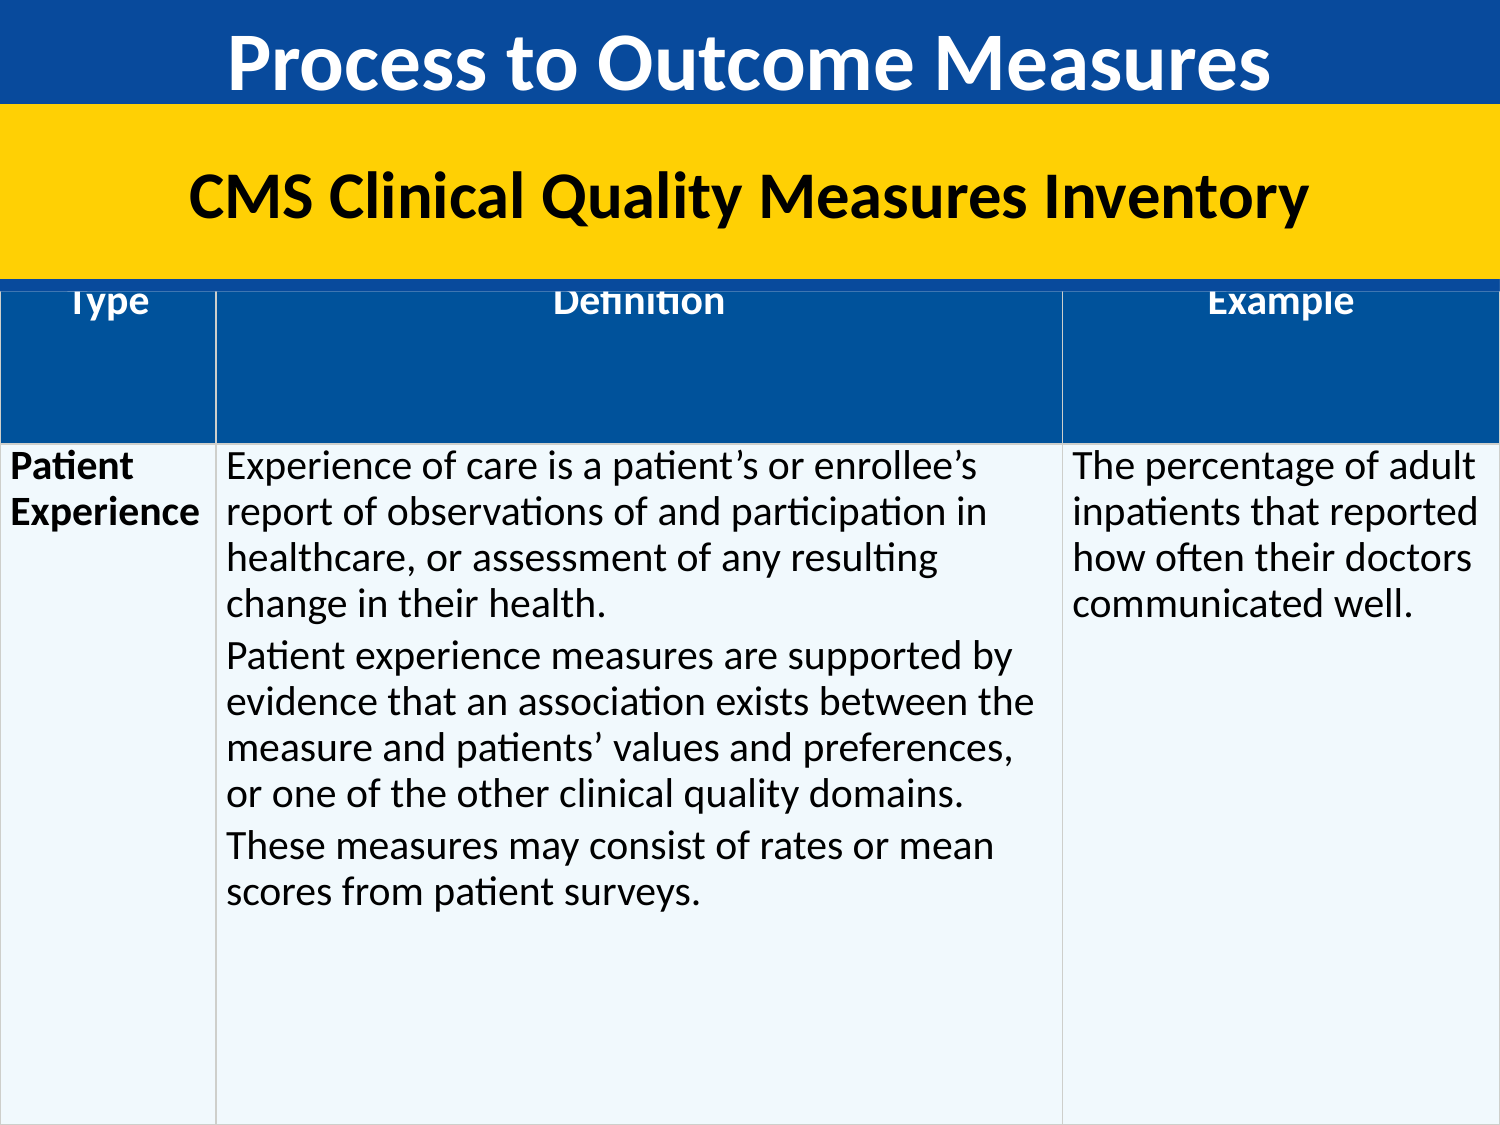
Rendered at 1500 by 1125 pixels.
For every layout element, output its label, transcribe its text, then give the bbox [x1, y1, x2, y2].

table_cell Experience of care is a patient’s or enrollee’s report of observations of and participation in healthcare, or assessment of any resulting change in their health. Patient experience measures are supported by evidence that an association exists between the measure and patients’ values and preferences, or one of the other clinical quality domains. These measures may consist of rates or mean scores from patient surveys. [217, 445, 1062, 1124]
table_header Type [1, 292, 215, 443]
table_header Definition [217, 292, 1062, 443]
table_cell The percentage of adult inpatients that reported how often their doctors communicated well. [1063, 445, 1499, 1124]
table_header Example [1063, 292, 1499, 443]
title Process to Outcome Measures [0, 0, 1500, 104]
text_box CMS Clinical Quality Measures Inventory [0, 117, 1500, 279]
table_cell Patient Experience [1, 445, 215, 1124]
